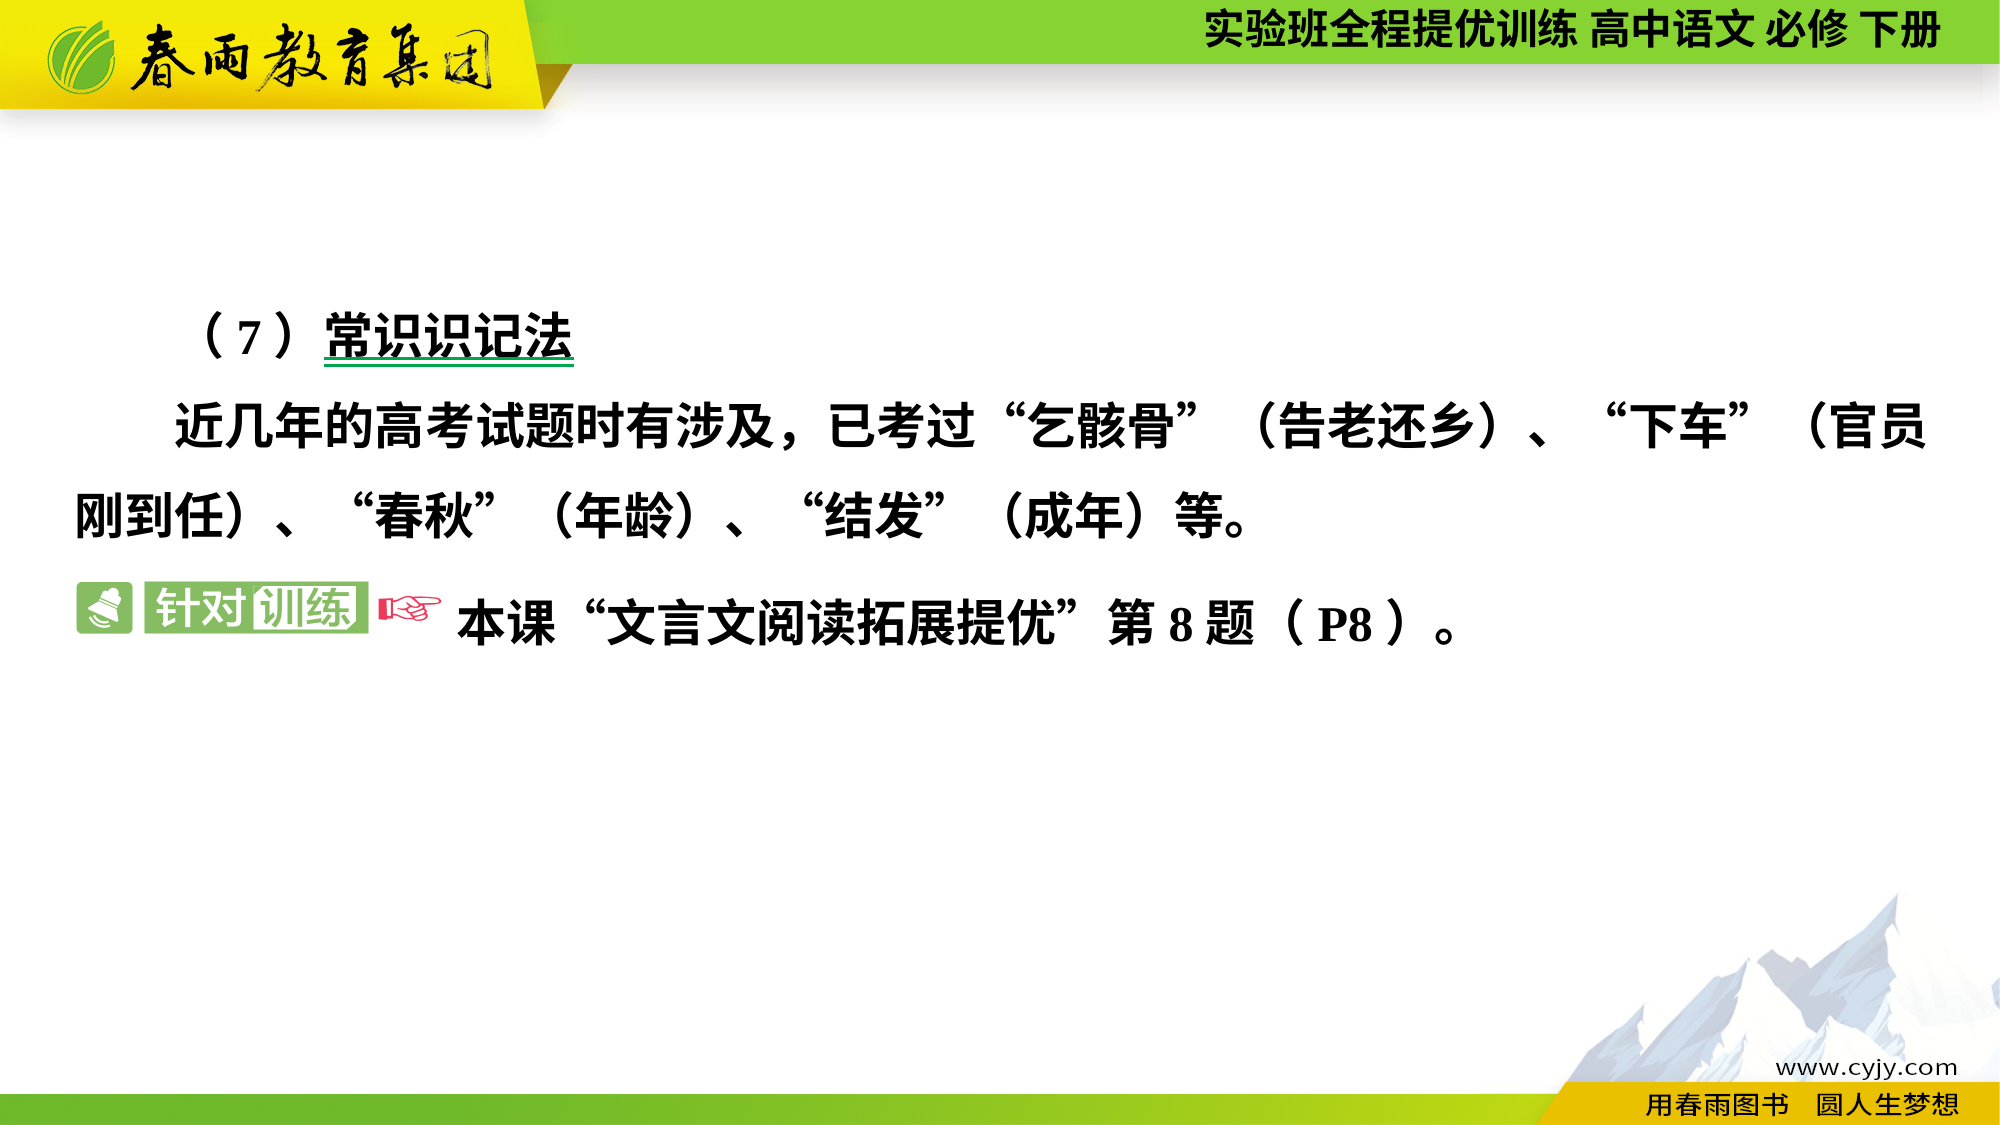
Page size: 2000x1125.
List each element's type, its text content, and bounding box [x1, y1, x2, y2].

list （7）常识识记法 近几年的高考试题时有涉及，已考过“乞骸骨”（告老还乡）、“下车”（官员刚到任）、“春秋”（年龄）、“结发”（成年）等。 [59, 267, 1944, 544]
text_box 本课“文言文阅读拓展提优”第8题（P8）。 [59, 553, 1944, 659]
picture [0, 0, 2000, 1125]
